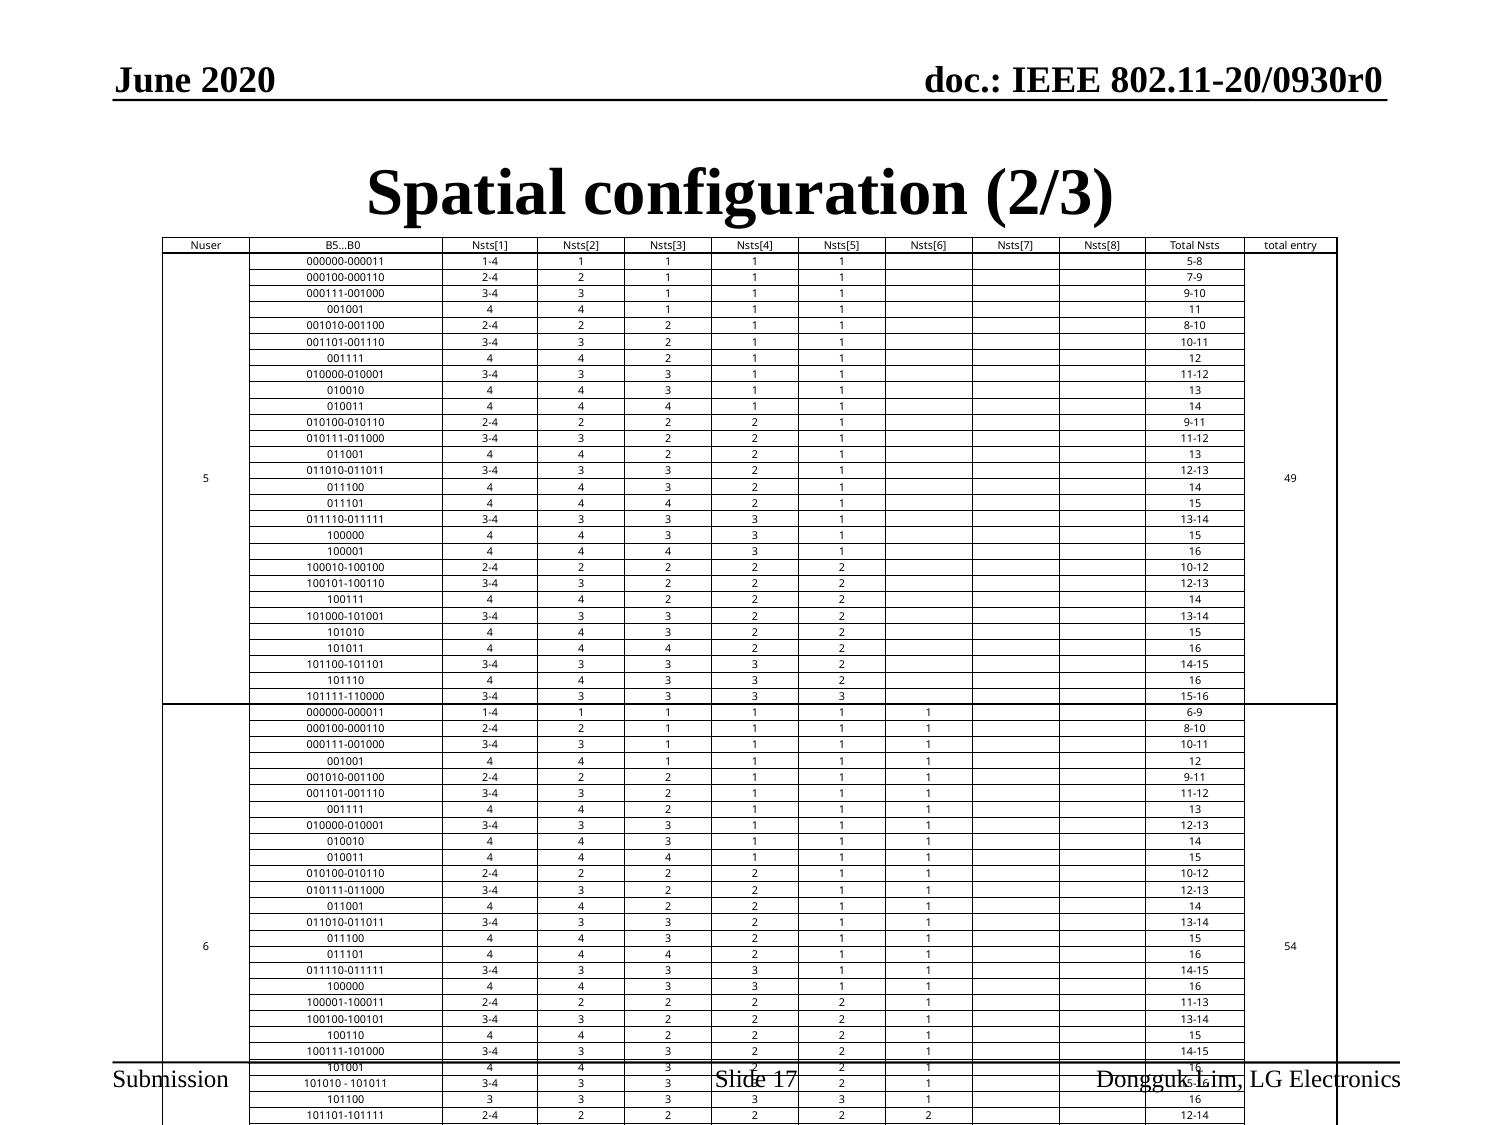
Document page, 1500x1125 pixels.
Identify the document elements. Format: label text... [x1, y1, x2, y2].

table_cell [973, 495, 1059, 510]
table_cell 3 [799, 1092, 885, 1107]
table_cell 101111-110000 [250, 689, 442, 703]
table_header B5…B0 [250, 238, 442, 252]
table_cell 1 [799, 447, 885, 462]
table_cell 2 [625, 318, 711, 333]
table_cell 4 [443, 350, 537, 365]
table_cell 3 [538, 914, 624, 930]
table_cell [1060, 1108, 1145, 1123]
table_cell 3 [625, 479, 711, 494]
table_cell [1060, 624, 1145, 639]
table_cell [973, 898, 1059, 913]
table_cell 3 [712, 527, 798, 543]
table_header Nsts[7] [973, 238, 1059, 252]
table_cell 010100-010110 [250, 415, 442, 430]
table_cell 4 [538, 979, 624, 994]
table_cell 3 [712, 1076, 798, 1091]
table_cell 2 [799, 1076, 885, 1091]
table_cell 1 [886, 866, 972, 881]
table_cell 1 [712, 785, 798, 801]
table_cell 1 [799, 318, 885, 333]
table_cell [886, 511, 972, 526]
table_cell 4 [625, 544, 711, 559]
table_cell [973, 366, 1059, 381]
table_cell 1 [886, 995, 972, 1010]
table_cell 2 [799, 1043, 885, 1059]
table_cell [973, 753, 1059, 768]
table_cell 3-4 [443, 689, 537, 703]
table_cell 2 [799, 995, 885, 1010]
table_cell 001101-001110 [250, 334, 442, 349]
table_cell [886, 447, 972, 462]
table_cell 54 [1245, 705, 1336, 1125]
table_cell 3 [625, 979, 711, 994]
table_cell 3 [538, 463, 624, 478]
table_cell 11-12 [1146, 366, 1244, 381]
table_cell 2 [625, 592, 711, 607]
table_cell 16 [1146, 673, 1244, 688]
table_cell [1060, 705, 1145, 720]
table_cell 3 [799, 689, 885, 703]
table_cell [1060, 399, 1145, 414]
table_cell 1 [799, 834, 885, 849]
table_cell [1060, 479, 1145, 494]
table_cell 4 [443, 979, 537, 994]
table_cell 2 [712, 560, 798, 575]
table_cell [1060, 1092, 1145, 1107]
table_cell 2 [799, 592, 885, 607]
table_cell 4 [443, 592, 537, 607]
table_cell 2 [625, 447, 711, 462]
table_cell 001101-001110 [250, 785, 442, 801]
table_cell 010000-010001 [250, 366, 442, 381]
table_cell 3 [625, 656, 711, 672]
table_cell 14 [1146, 834, 1244, 849]
table_cell 4 [443, 495, 537, 510]
table_cell 3 [625, 463, 711, 478]
table_header total entry [1245, 238, 1336, 252]
table_cell 010111-011000 [250, 882, 442, 897]
table_cell [973, 479, 1059, 494]
table_cell [886, 527, 972, 543]
table_cell 4 [538, 447, 624, 462]
table_cell 000000-000011 [250, 705, 442, 720]
table_cell 4 [443, 947, 537, 962]
table_cell 13 [1146, 382, 1244, 398]
table_cell 1 [799, 737, 885, 752]
table_cell 2 [625, 576, 711, 591]
table_cell [1060, 286, 1145, 301]
table_cell 3-4 [443, 608, 537, 623]
table_cell [1060, 753, 1145, 768]
table_cell 12-13 [1146, 818, 1244, 833]
table_cell [1060, 640, 1145, 655]
table_cell 011110-011111 [250, 963, 442, 978]
table_cell 1 [625, 270, 711, 285]
table_cell 15 [1146, 495, 1244, 510]
table_cell 2 [538, 995, 624, 1010]
table_cell 4 [538, 592, 624, 607]
table_cell [1060, 721, 1145, 736]
table_cell [1060, 834, 1145, 849]
table_cell 1 [712, 705, 798, 720]
table_cell 10-11 [1146, 334, 1244, 349]
table_cell 2 [625, 560, 711, 575]
table_cell 2 [625, 785, 711, 801]
table_cell [973, 785, 1059, 801]
table_cell 3 [712, 979, 798, 994]
table_cell 1 [799, 802, 885, 817]
table_cell 1 [625, 737, 711, 752]
table_cell 001001 [250, 302, 442, 317]
table_cell 9-11 [1146, 769, 1244, 784]
table_cell 1 [799, 495, 885, 510]
table_cell 3 [538, 1092, 624, 1107]
table_cell 3 [625, 1043, 711, 1059]
table_cell 8-10 [1146, 721, 1244, 736]
table_cell 4 [443, 673, 537, 688]
table_header Nsts[1] [443, 238, 537, 252]
table_cell 1 [886, 737, 972, 752]
table_cell 1 [799, 947, 885, 962]
table_cell 011110-011111 [250, 511, 442, 526]
table_cell [886, 431, 972, 446]
table_cell 3-4 [443, 818, 537, 833]
table_cell 1 [799, 527, 885, 543]
table_cell 5-8 [1146, 254, 1244, 269]
table_cell 3 [712, 689, 798, 703]
table_cell [1060, 1011, 1145, 1026]
table_cell 2 [712, 947, 798, 962]
table_cell [1060, 254, 1145, 269]
table_cell 12-14 [1146, 1108, 1244, 1123]
table_cell [973, 818, 1059, 833]
table_cell 3 [625, 673, 711, 688]
table_cell 11-12 [1146, 785, 1244, 801]
table_cell 2 [712, 1043, 798, 1059]
table_cell [886, 495, 972, 510]
table_cell [973, 254, 1059, 269]
table_cell 2 [625, 1108, 711, 1123]
table_cell 3 [443, 1092, 537, 1107]
table_cell 3 [538, 1043, 624, 1059]
table_cell 1 [886, 802, 972, 817]
table_cell [973, 673, 1059, 688]
table_cell [886, 479, 972, 494]
table_cell 3-4 [443, 1011, 537, 1026]
table_cell 3 [625, 689, 711, 703]
table_cell 3 [538, 1011, 624, 1026]
table_cell [1060, 1043, 1145, 1059]
table_cell 1 [886, 1043, 972, 1059]
table_cell 2 [712, 1108, 798, 1123]
table_cell 101001 [250, 1060, 442, 1075]
table_cell 3 [538, 963, 624, 978]
table_cell 1 [799, 818, 885, 833]
table_cell 9-11 [1146, 415, 1244, 430]
table_cell [973, 1092, 1059, 1107]
table_cell 1 [712, 834, 798, 849]
table_cell [973, 463, 1059, 478]
table_cell 1 [799, 544, 885, 559]
table_cell 4 [625, 399, 711, 414]
table_cell 3 [625, 1060, 711, 1075]
table_cell [886, 656, 972, 672]
table_cell 2 [712, 624, 798, 639]
table_cell 100111-101000 [250, 1043, 442, 1059]
table_cell 4 [443, 382, 537, 398]
table_cell [973, 931, 1059, 946]
table_cell [1060, 785, 1145, 801]
table_cell 4 [538, 898, 624, 913]
table_cell 1 [712, 286, 798, 301]
table_cell 010100-010110 [250, 866, 442, 881]
table_cell 100010-100100 [250, 560, 442, 575]
table_cell 1 [712, 737, 798, 752]
table_cell 2 [625, 350, 711, 365]
table_cell 2 [625, 802, 711, 817]
table_cell 100000 [250, 527, 442, 543]
table_cell 011100 [250, 479, 442, 494]
table_cell 1 [799, 479, 885, 494]
table_cell 4 [443, 850, 537, 865]
table_cell 2 [625, 769, 711, 784]
table_cell 15 [1146, 850, 1244, 865]
table_cell 2 [712, 495, 798, 510]
table_cell 1 [712, 334, 798, 349]
table_cell 16 [1146, 947, 1244, 962]
table_header Nsts[4] [712, 238, 798, 252]
table_cell 3 [538, 689, 624, 703]
table_cell [973, 721, 1059, 736]
table_cell [1060, 511, 1145, 526]
table_cell 4 [443, 931, 537, 946]
table_cell 4 [538, 527, 624, 543]
table_cell [886, 576, 972, 591]
table_cell 9-10 [1146, 286, 1244, 301]
table_cell 2 [712, 866, 798, 881]
table_cell 12-13 [1146, 463, 1244, 478]
table_cell 2 [625, 995, 711, 1010]
table_cell 1 [712, 818, 798, 833]
table_cell 1 [799, 415, 885, 430]
table_cell 16 [1146, 979, 1244, 994]
table_cell 13 [1146, 802, 1244, 817]
table_cell 4 [538, 302, 624, 317]
table_cell 1 [886, 898, 972, 913]
table_cell 1 [712, 850, 798, 865]
table_cell 1 [886, 963, 972, 978]
table_cell [886, 689, 972, 703]
table_cell 3 [712, 1092, 798, 1107]
table_cell 4 [538, 834, 624, 849]
table_cell [1060, 656, 1145, 672]
table_cell 3 [538, 286, 624, 301]
table_cell 4 [443, 302, 537, 317]
table_cell 1 [886, 1060, 972, 1075]
table_cell 4 [538, 624, 624, 639]
table_cell 4 [538, 1027, 624, 1042]
table_cell [973, 737, 1059, 752]
table_cell 1 [625, 254, 711, 269]
table_cell 2-4 [443, 318, 537, 333]
table_cell 14-15 [1146, 963, 1244, 978]
table_cell [973, 834, 1059, 849]
table_cell 12 [1146, 753, 1244, 768]
table_cell [973, 963, 1059, 978]
table_cell [1060, 689, 1145, 703]
table_cell 3-4 [443, 366, 537, 381]
table_cell 1 [886, 785, 972, 801]
table_cell 1 [799, 931, 885, 946]
table_cell 1 [886, 1092, 972, 1107]
table_cell 100100-100101 [250, 1011, 442, 1026]
table_cell 4 [443, 640, 537, 655]
table_cell 1 [712, 802, 798, 817]
table_cell 010011 [250, 850, 442, 865]
table_cell 3 [625, 608, 711, 623]
table_cell [973, 302, 1059, 317]
table_cell 4 [538, 479, 624, 494]
table_cell 1 [799, 302, 885, 317]
table_cell 14-15 [1146, 656, 1244, 672]
table_cell 13 [1146, 447, 1244, 462]
table_cell [973, 850, 1059, 865]
table_cell 3 [538, 785, 624, 801]
table_cell 1 [886, 931, 972, 946]
table_cell 2 [625, 415, 711, 430]
table_cell 3 [625, 527, 711, 543]
table_cell 3 [625, 624, 711, 639]
table_cell 3 [625, 366, 711, 381]
table_cell 1 [799, 399, 885, 414]
table_cell 4 [538, 947, 624, 962]
table_cell 13-14 [1146, 914, 1244, 930]
table_cell 100101-100110 [250, 576, 442, 591]
table_cell 1 [712, 366, 798, 381]
table_cell 4 [538, 495, 624, 510]
table_cell 1 [712, 382, 798, 398]
table_cell [886, 592, 972, 607]
table_cell 3-4 [443, 463, 537, 478]
table_cell [1060, 334, 1145, 349]
table_cell 1 [538, 254, 624, 269]
table_cell 2-4 [443, 1108, 537, 1123]
table_cell [1060, 318, 1145, 333]
table_cell 2 [712, 447, 798, 462]
table_cell 13-14 [1146, 1011, 1244, 1026]
table_cell 2-4 [443, 415, 537, 430]
table_cell 2 [799, 1027, 885, 1042]
table_cell 1 [799, 254, 885, 269]
table_cell 1 [799, 914, 885, 930]
table_cell 2 [712, 576, 798, 591]
table_header Nsts[3] [625, 238, 711, 252]
table_cell 2 [799, 656, 885, 672]
table_cell [886, 350, 972, 365]
table_cell 2-4 [443, 866, 537, 881]
table_cell 10-12 [1146, 560, 1244, 575]
table_cell 001010-001100 [250, 318, 442, 333]
table_cell 3 [538, 511, 624, 526]
table_cell 4 [625, 947, 711, 962]
table_cell 2 [538, 1108, 624, 1123]
table_cell 1 [712, 254, 798, 269]
table_cell 2-4 [443, 995, 537, 1010]
table_cell [1060, 802, 1145, 817]
table_cell 3 [625, 382, 711, 398]
table_cell 2 [712, 931, 798, 946]
table_cell 4 [538, 753, 624, 768]
table_cell 16 [1146, 1092, 1244, 1107]
table_cell [973, 415, 1059, 430]
table_cell [1060, 431, 1145, 446]
table_cell 4 [538, 673, 624, 688]
table_cell [1060, 382, 1145, 398]
table_cell 000111-001000 [250, 286, 442, 301]
table_cell [1060, 415, 1145, 430]
table_cell 14 [1146, 898, 1244, 913]
table_cell [973, 447, 1059, 462]
table_cell 2 [712, 479, 798, 494]
table_cell [886, 366, 972, 381]
table_cell 4 [443, 1027, 537, 1042]
table_cell 1 [799, 898, 885, 913]
table_cell [1060, 1076, 1145, 1091]
table_cell 3 [538, 431, 624, 446]
table_header Nsts[5] [799, 238, 885, 252]
table_cell 3-4 [443, 431, 537, 446]
table_cell 4 [443, 447, 537, 462]
table_cell 2 [712, 640, 798, 655]
table_cell 3 [538, 366, 624, 381]
table_cell [886, 415, 972, 430]
table_cell 49 [1245, 254, 1336, 703]
table_cell 100001-100011 [250, 995, 442, 1010]
table_cell 2 [712, 914, 798, 930]
table_cell 4 [443, 624, 537, 639]
table_cell [973, 431, 1059, 446]
table_cell 1 [886, 818, 972, 833]
table_cell 3 [538, 608, 624, 623]
table_cell 1 [799, 366, 885, 381]
table_cell 3 [625, 818, 711, 833]
table_cell [1060, 463, 1145, 478]
table_cell [973, 270, 1059, 285]
table_cell [1060, 544, 1145, 559]
table_cell [973, 866, 1059, 881]
table_cell [973, 334, 1059, 349]
table_cell 3-4 [443, 286, 537, 301]
table_cell 13-14 [1146, 608, 1244, 623]
table_cell 1 [886, 914, 972, 930]
table_cell 1 [799, 753, 885, 768]
table_cell 1 [625, 705, 711, 720]
table_cell 1 [799, 270, 885, 285]
table_cell [886, 254, 972, 269]
table_cell [1060, 673, 1145, 688]
table_cell 3-4 [443, 1076, 537, 1091]
table_cell 3 [712, 673, 798, 688]
table_cell 1 [799, 721, 885, 736]
table_cell 1-4 [443, 254, 537, 269]
table_cell [973, 1027, 1059, 1042]
table_cell [973, 1108, 1059, 1123]
table_cell 101101-101111 [250, 1108, 442, 1123]
table_cell 1 [799, 350, 885, 365]
table_cell 15-16 [1146, 689, 1244, 703]
table_cell 16 [1146, 640, 1244, 655]
table_cell [973, 656, 1059, 672]
table_cell 010000-010001 [250, 818, 442, 833]
table_cell [886, 673, 972, 688]
table_cell 2 [712, 1027, 798, 1042]
table_cell [886, 544, 972, 559]
table_cell 011010-011011 [250, 914, 442, 930]
table_cell 3-4 [443, 334, 537, 349]
table_cell [973, 350, 1059, 365]
table_cell 14-15 [1146, 1043, 1244, 1059]
table_cell 1 [625, 286, 711, 301]
table_cell 4 [625, 850, 711, 865]
table_cell 1 [799, 334, 885, 349]
table_cell 1 [886, 947, 972, 962]
table_cell 3-4 [443, 737, 537, 752]
table_cell 12-13 [1146, 882, 1244, 897]
table_cell [973, 560, 1059, 575]
table_cell 3-4 [443, 785, 537, 801]
table_cell 1 [886, 834, 972, 849]
table_cell 2-4 [443, 560, 537, 575]
table_cell 11-12 [1146, 431, 1244, 446]
table_cell 2 [625, 882, 711, 897]
table_cell 011010-011011 [250, 463, 442, 478]
table_cell 2 [712, 415, 798, 430]
table_cell 2 [799, 560, 885, 575]
table_cell 3 [538, 576, 624, 591]
table_cell 001111 [250, 350, 442, 365]
table_cell [973, 286, 1059, 301]
table_cell 1 [886, 1076, 972, 1091]
table_cell 1 [625, 721, 711, 736]
table_cell [973, 769, 1059, 784]
table_cell 101010 - 101011 [250, 1076, 442, 1091]
table_cell 1 [886, 753, 972, 768]
table_cell 4 [625, 495, 711, 510]
table_cell 4 [443, 898, 537, 913]
table_cell 011100 [250, 931, 442, 946]
table_cell 010011 [250, 399, 442, 414]
table_cell 1 [799, 382, 885, 398]
table_cell 011101 [250, 947, 442, 962]
table_cell 2 [625, 1011, 711, 1026]
table_cell 3 [538, 334, 624, 349]
table_cell 2 [625, 431, 711, 446]
table_cell 2 [712, 1060, 798, 1075]
table_cell 4 [538, 382, 624, 398]
table_cell 1 [799, 963, 885, 978]
table_cell 1 [886, 705, 972, 720]
table_cell 2 [886, 1108, 972, 1123]
table_cell [1060, 366, 1145, 381]
table_cell 4 [538, 850, 624, 865]
table_cell 011001 [250, 447, 442, 462]
table_cell [973, 802, 1059, 817]
table_cell [886, 334, 972, 349]
table_cell 000100-000110 [250, 721, 442, 736]
table_cell [1060, 560, 1145, 575]
table_cell 1 [712, 721, 798, 736]
table_cell 1 [712, 350, 798, 365]
table_cell 2 [799, 576, 885, 591]
table_cell 1-4 [443, 705, 537, 720]
table_cell 1 [712, 753, 798, 768]
table_cell 13-14 [1146, 511, 1244, 526]
footer Dongguk Lim, LG Electronics [1338, 1061, 1402, 1093]
table_cell 3 [712, 963, 798, 978]
table_cell 4 [443, 544, 537, 559]
table_cell 101000-101001 [250, 608, 442, 623]
table_cell [973, 576, 1059, 591]
table_cell 2 [799, 1108, 885, 1123]
table_cell 1 [625, 753, 711, 768]
table_cell 1 [712, 769, 798, 784]
table_cell [1060, 818, 1145, 833]
table_cell 4 [538, 640, 624, 655]
table_cell 4 [443, 399, 537, 414]
table_cell [1060, 914, 1145, 930]
title Spatial configuration (2/3) [112, 112, 1388, 263]
table_cell [973, 399, 1059, 414]
table_cell 2 [712, 898, 798, 913]
table_cell 4 [538, 399, 624, 414]
table_cell 1 [799, 769, 885, 784]
table_cell 2 [712, 1011, 798, 1026]
table_cell 12 [1146, 350, 1244, 365]
table_cell [973, 689, 1059, 703]
table_cell [973, 640, 1059, 655]
table_cell 1 [886, 850, 972, 865]
table_cell 1 [712, 270, 798, 285]
table_cell 2 [799, 624, 885, 639]
table_cell 4 [538, 1060, 624, 1075]
table_cell [886, 270, 972, 285]
table_cell [1060, 947, 1145, 962]
table_cell 100111 [250, 592, 442, 607]
table_cell [1060, 963, 1145, 978]
table_cell [1060, 592, 1145, 607]
table_cell [1060, 737, 1145, 752]
table_cell [973, 914, 1059, 930]
table_cell [886, 560, 972, 575]
table_cell [1060, 898, 1145, 913]
table_cell 1 [799, 705, 885, 720]
table_cell 3 [625, 834, 711, 849]
table_cell 4 [625, 640, 711, 655]
table_cell 2-4 [443, 769, 537, 784]
table_cell [973, 882, 1059, 897]
table_cell [1060, 270, 1145, 285]
table_cell 1 [712, 318, 798, 333]
table_cell 6 [163, 705, 249, 1125]
table_cell 2 [538, 318, 624, 333]
table_cell 10-12 [1146, 866, 1244, 881]
table_cell [1060, 302, 1145, 317]
table_cell 3 [712, 544, 798, 559]
table_cell 3-4 [443, 656, 537, 672]
table_cell 1 [799, 979, 885, 994]
table_cell 11 [1146, 302, 1244, 317]
table_cell 3 [538, 818, 624, 833]
table_cell 2 [538, 270, 624, 285]
table_cell 15 [1146, 527, 1244, 543]
table_cell [1060, 350, 1145, 365]
table_cell 1 [886, 721, 972, 736]
table_cell 2-4 [443, 270, 537, 285]
table_cell [973, 608, 1059, 623]
table_cell 2 [538, 560, 624, 575]
table_cell 14 [1146, 479, 1244, 494]
table_cell 2 [538, 866, 624, 881]
table_cell 4 [443, 1060, 537, 1075]
table_cell 10-11 [1146, 737, 1244, 752]
table_cell [1060, 850, 1145, 865]
table_cell 001010-001100 [250, 769, 442, 784]
table_cell 15 [1146, 624, 1244, 639]
table_cell 2 [625, 334, 711, 349]
table_cell 3-4 [443, 511, 537, 526]
table_cell [973, 979, 1059, 994]
table_cell [886, 463, 972, 478]
table_cell [1060, 931, 1145, 946]
table_cell 7-9 [1146, 270, 1244, 285]
table_cell [886, 382, 972, 398]
table_cell 1 [625, 302, 711, 317]
table_cell 010010 [250, 382, 442, 398]
table_cell 2 [712, 882, 798, 897]
table_cell [973, 318, 1059, 333]
table_cell 2 [712, 592, 798, 607]
table_header Nsts[6] [886, 238, 972, 252]
table_cell 1 [886, 979, 972, 994]
table_cell 2 [625, 866, 711, 881]
table_cell 3 [538, 737, 624, 752]
table_cell [973, 705, 1059, 720]
table_cell 4 [538, 544, 624, 559]
table_cell 11-13 [1146, 995, 1244, 1010]
table_cell 2 [712, 608, 798, 623]
table_cell 3-4 [443, 576, 537, 591]
table_cell [886, 286, 972, 301]
table_cell 3 [625, 511, 711, 526]
table_cell [973, 1076, 1059, 1091]
table_cell [973, 995, 1059, 1010]
table_cell 2 [538, 415, 624, 430]
table_cell 1 [886, 1027, 972, 1042]
table_cell 15 [1146, 931, 1244, 946]
table_cell 14 [1146, 399, 1244, 414]
table_cell 3 [625, 1092, 711, 1107]
table_cell 14 [1146, 592, 1244, 607]
table_cell [1060, 576, 1145, 591]
table_cell 2 [712, 431, 798, 446]
table_cell 011101 [250, 495, 442, 510]
table_cell 1 [886, 1011, 972, 1026]
table_cell 4 [443, 479, 537, 494]
table_cell [1060, 608, 1145, 623]
table_cell 16 [1146, 544, 1244, 559]
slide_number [114, 54, 278, 101]
table_cell 1 [799, 882, 885, 897]
table_cell 4 [443, 753, 537, 768]
table_cell [1060, 995, 1145, 1010]
table_cell 2 [799, 1060, 885, 1075]
table_cell [886, 302, 972, 317]
table_cell 001001 [250, 753, 442, 768]
table_cell 1 [799, 850, 885, 865]
table_cell 2 [712, 995, 798, 1010]
table_cell [1060, 1060, 1145, 1075]
table_cell 101110 [250, 673, 442, 688]
table_cell [886, 318, 972, 333]
table_cell 000111-001000 [250, 737, 442, 752]
table_cell 2 [799, 640, 885, 655]
table_cell 2 [538, 769, 624, 784]
table_cell 100000 [250, 979, 442, 994]
table_cell 101100 [250, 1092, 442, 1107]
table_cell 4 [443, 802, 537, 817]
table_cell 1 [799, 866, 885, 881]
table_cell [973, 1011, 1059, 1026]
table_header Total Nsts [1146, 238, 1244, 252]
table_cell 2 [625, 898, 711, 913]
table_cell [886, 624, 972, 639]
table_cell 1 [799, 286, 885, 301]
table_cell [886, 640, 972, 655]
table_header Nsts[8] [1060, 238, 1145, 252]
table_cell 101100-101101 [250, 656, 442, 672]
table_cell [973, 624, 1059, 639]
table_cell 1 [799, 431, 885, 446]
table_cell [973, 544, 1059, 559]
table_cell 1 [712, 399, 798, 414]
table_cell 100001 [250, 544, 442, 559]
table_cell 16 [1146, 1060, 1244, 1075]
table_cell [973, 527, 1059, 543]
table_cell 3 [538, 1076, 624, 1091]
table_cell 3 [712, 511, 798, 526]
table_cell 3 [625, 1076, 711, 1091]
table_cell [973, 1060, 1059, 1075]
table_cell 3-4 [443, 914, 537, 930]
table_cell 4 [538, 350, 624, 365]
table_cell 1 [886, 769, 972, 784]
table_cell 3 [538, 656, 624, 672]
table_cell [1060, 527, 1145, 543]
table_cell 101010 [250, 624, 442, 639]
table_cell [973, 592, 1059, 607]
table_cell 5 [163, 254, 249, 703]
table_cell 100110 [250, 1027, 442, 1042]
table_cell [1060, 769, 1145, 784]
table_cell [1060, 882, 1145, 897]
table_cell 3-4 [443, 1043, 537, 1059]
table_cell [1060, 979, 1145, 994]
table_cell [886, 399, 972, 414]
table_cell [886, 608, 972, 623]
table_cell 1 [886, 882, 972, 897]
table_cell 2 [799, 1011, 885, 1026]
table_cell 12-13 [1146, 576, 1244, 591]
table_cell 2 [625, 1027, 711, 1042]
table_cell 1 [538, 705, 624, 720]
table_cell 1 [799, 785, 885, 801]
table_header Nuser [163, 238, 249, 252]
table_cell 2 [799, 608, 885, 623]
table_cell 3 [712, 656, 798, 672]
table_cell 2 [712, 463, 798, 478]
table_cell 2-4 [443, 721, 537, 736]
table_cell [973, 947, 1059, 962]
table_cell 8-10 [1146, 318, 1244, 333]
table_cell 001111 [250, 802, 442, 817]
table_cell [973, 1043, 1059, 1059]
table_cell [1060, 447, 1145, 462]
table_cell 4 [538, 802, 624, 817]
table_cell 4 [443, 834, 537, 849]
table_cell 2 [799, 673, 885, 688]
table_cell [973, 382, 1059, 398]
table_header Nsts[2] [538, 238, 624, 252]
table_cell 000100-000110 [250, 270, 442, 285]
table_cell 3 [538, 882, 624, 897]
table_cell 1 [712, 302, 798, 317]
table_cell [1060, 866, 1145, 881]
table_cell 3-4 [443, 882, 537, 897]
table_cell 15-16 [1146, 1076, 1244, 1091]
table_cell 010010 [250, 834, 442, 849]
table_cell 3-4 [443, 963, 537, 978]
table_cell 101011 [250, 640, 442, 655]
table_cell [973, 511, 1059, 526]
table_cell 3 [625, 963, 711, 978]
table_cell 4 [538, 931, 624, 946]
table_cell 6-9 [1146, 705, 1244, 720]
table_cell 011001 [250, 898, 442, 913]
table_cell 15 [1146, 1027, 1244, 1042]
table_cell 000000-000011 [250, 254, 442, 269]
table_cell [1060, 1027, 1145, 1042]
table_cell 3 [625, 914, 711, 930]
table_cell 1 [799, 511, 885, 526]
table_cell 4 [443, 527, 537, 543]
table_cell 2 [538, 721, 624, 736]
table_cell 1 [799, 463, 885, 478]
table_cell 3 [625, 931, 711, 946]
table_cell 010111-011000 [250, 431, 442, 446]
table_cell [1060, 495, 1145, 510]
